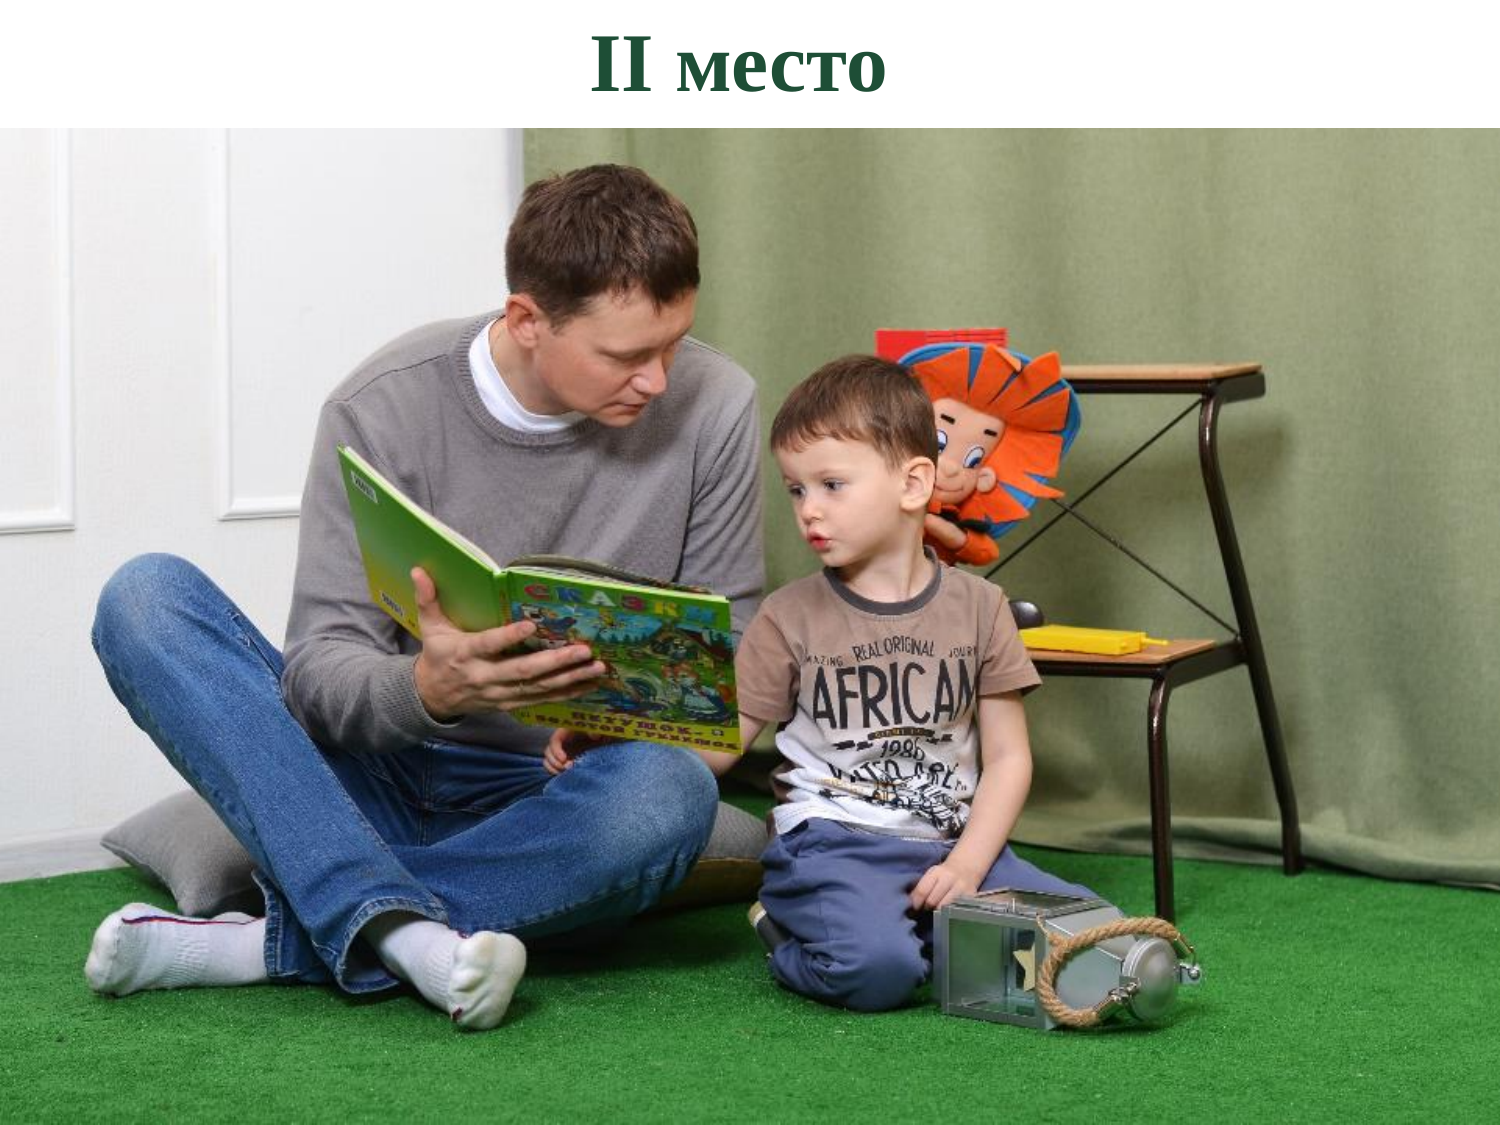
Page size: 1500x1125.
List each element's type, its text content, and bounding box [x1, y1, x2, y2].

title II место [0, 0, 1479, 128]
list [0, 128, 1500, 1125]
